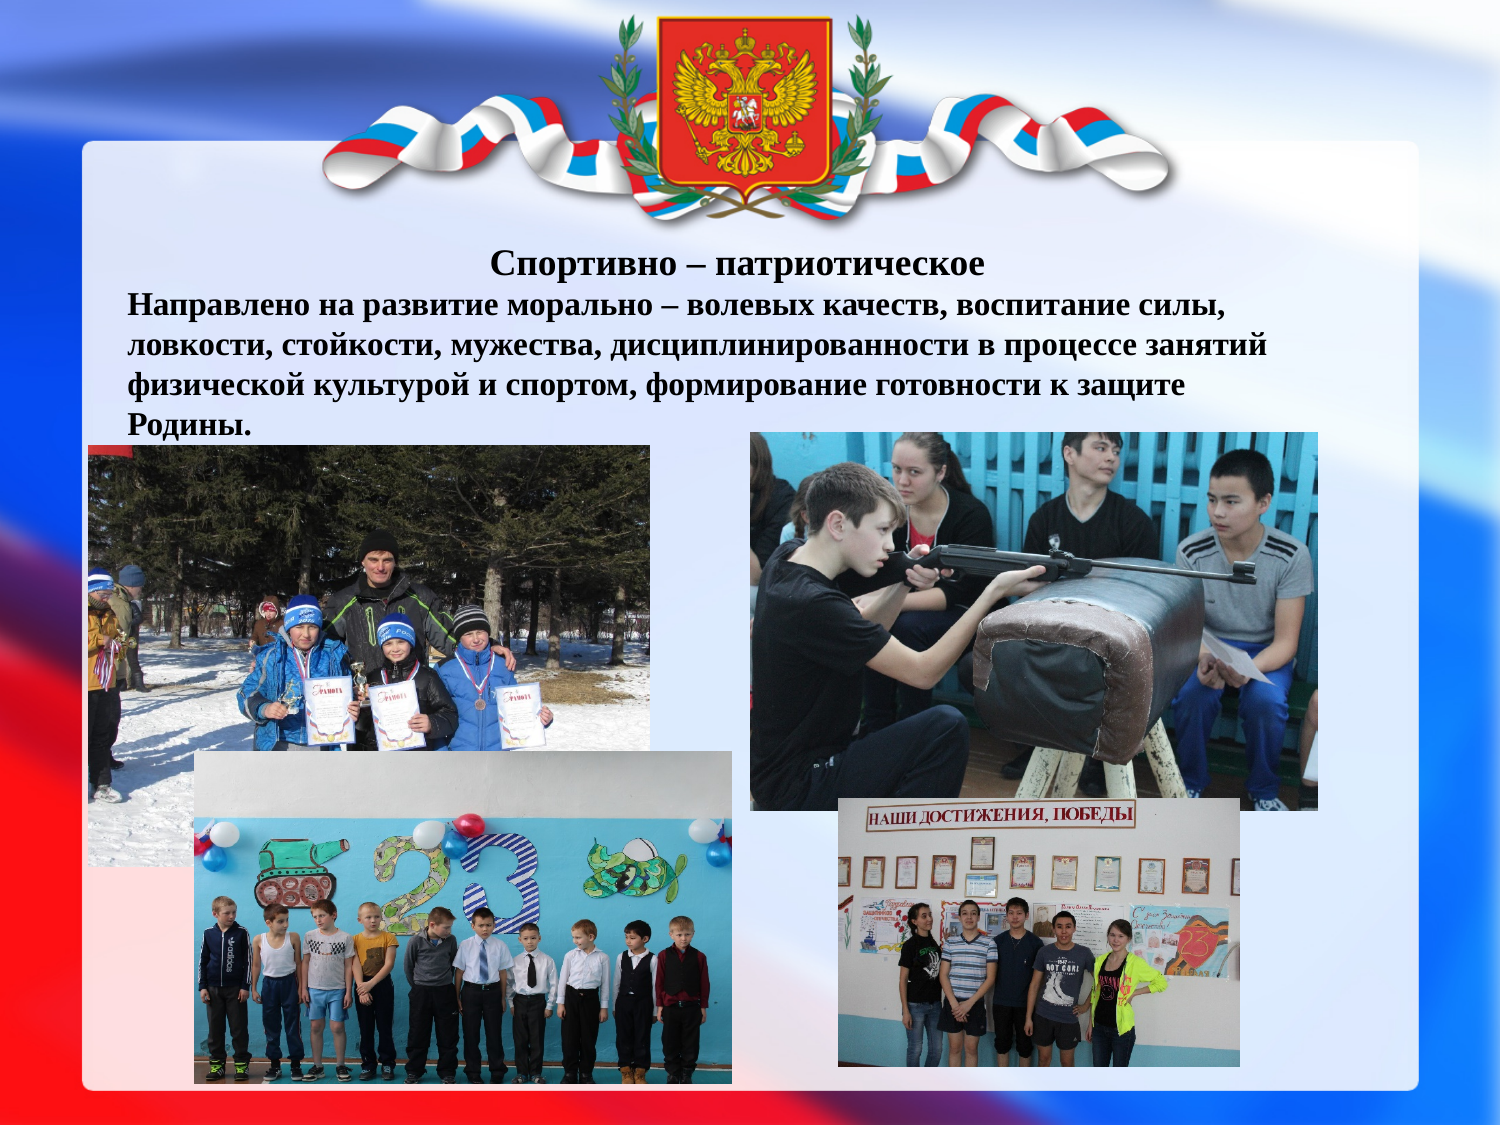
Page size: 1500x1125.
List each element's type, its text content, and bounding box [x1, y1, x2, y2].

text_box Направлено на развитие морально – волевых качеств, воспитание силы, ловкости, стойкости, мужества, дисциплинированности в процессе занятий физической культурой и спортом, формирование готовности к защите Родины. [112, 274, 1317, 450]
text_box Спортивно – патриотическое [474, 230, 1177, 274]
picture [0, 0, 1500, 1125]
